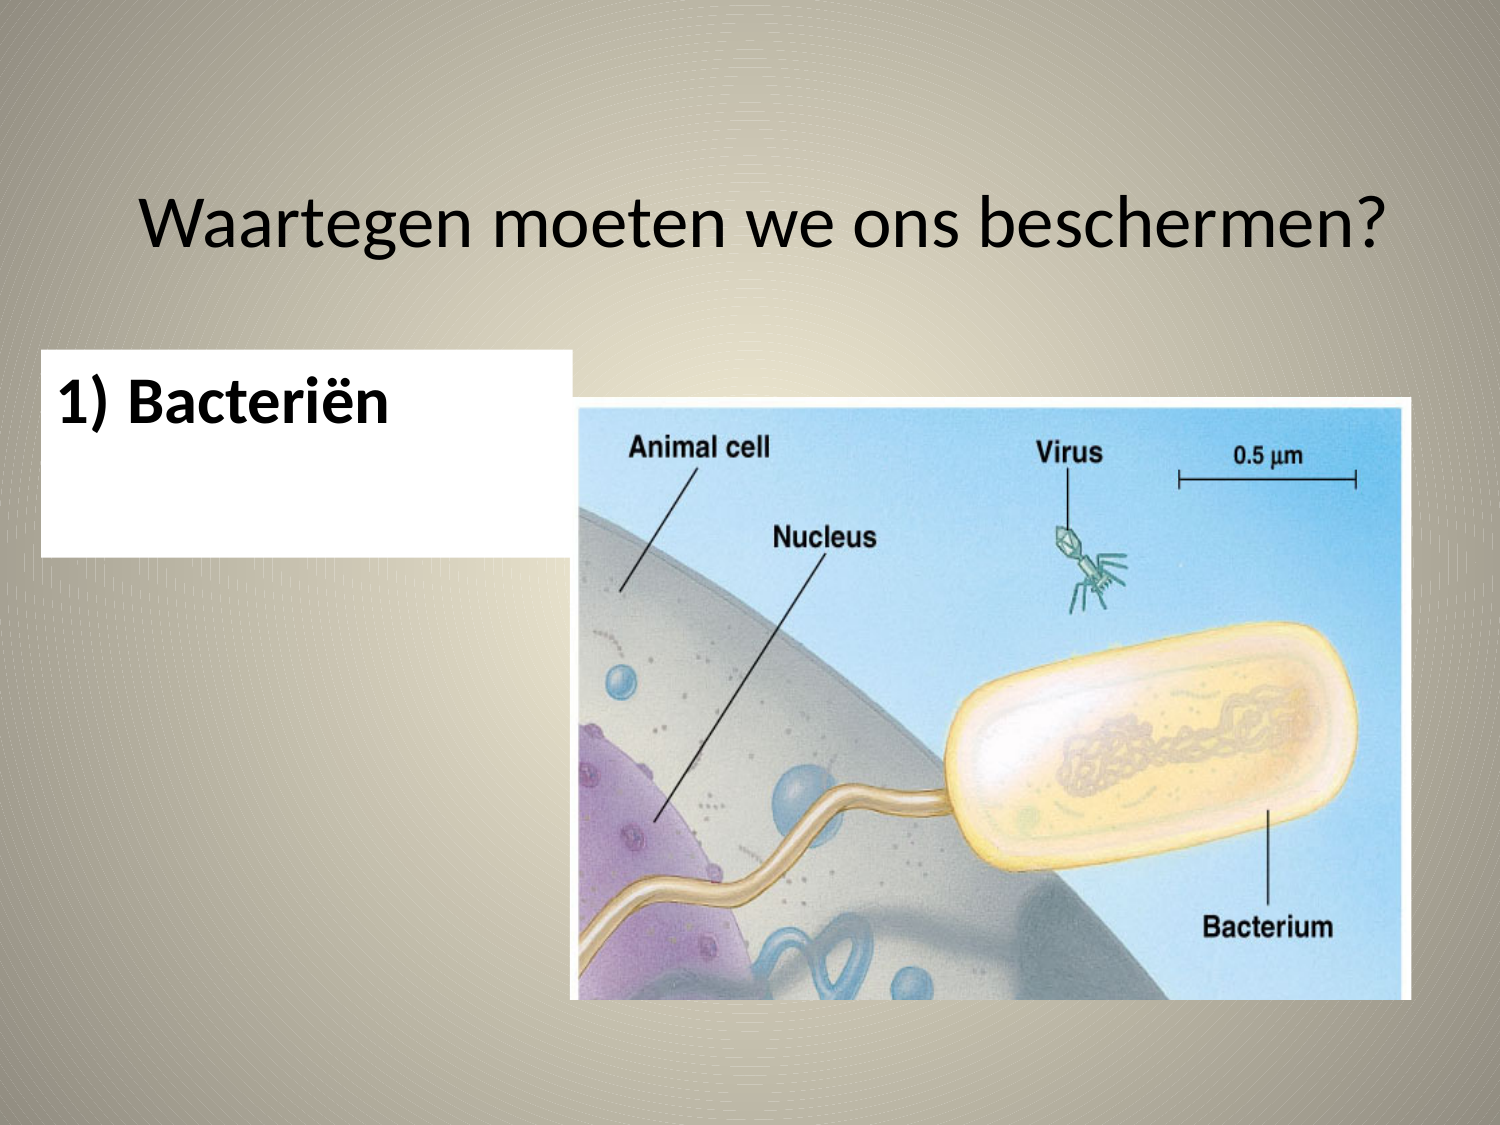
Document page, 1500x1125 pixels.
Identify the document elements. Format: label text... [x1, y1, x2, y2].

text_box [53, 220, 939, 281]
title Waartegen moeten we ons beschermen? [53, 96, 1477, 338]
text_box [40, 349, 1412, 1000]
